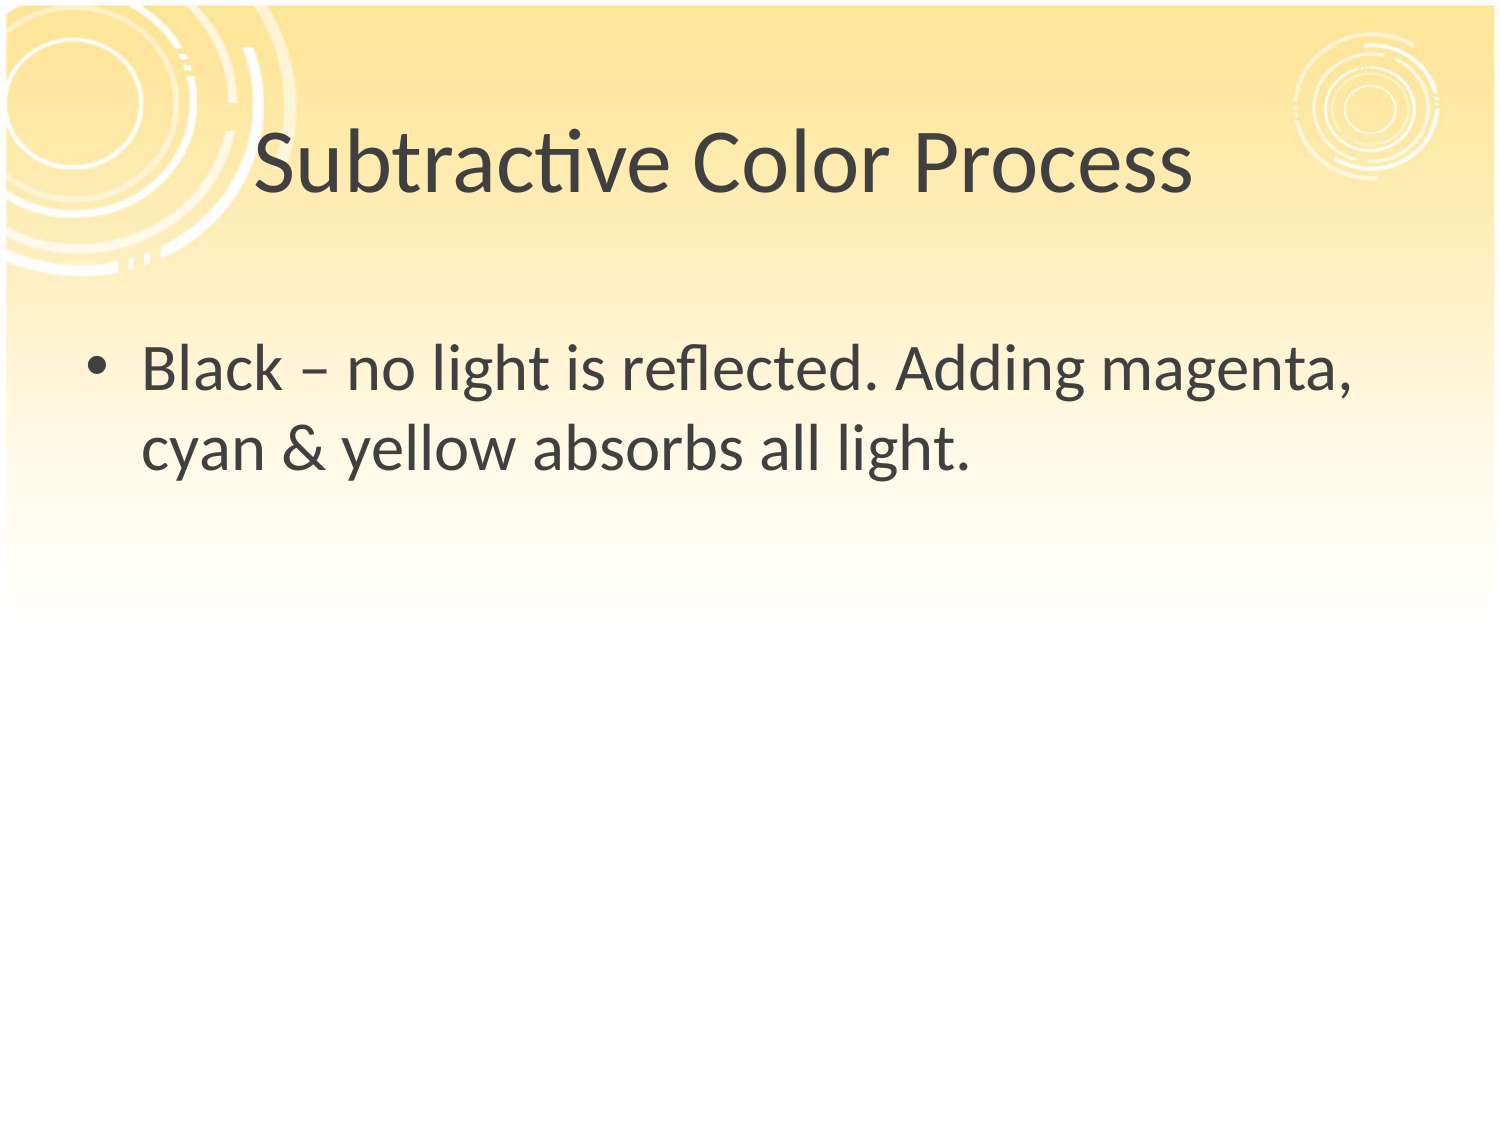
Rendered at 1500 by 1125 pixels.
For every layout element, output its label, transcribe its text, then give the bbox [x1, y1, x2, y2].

title Subtractive Color Process [49, 62, 1401, 251]
list Black – no light is reflected. Adding magenta, cyan & yellow absorbs all light. [70, 316, 1421, 1060]
picture [0, 0, 1500, 1125]
